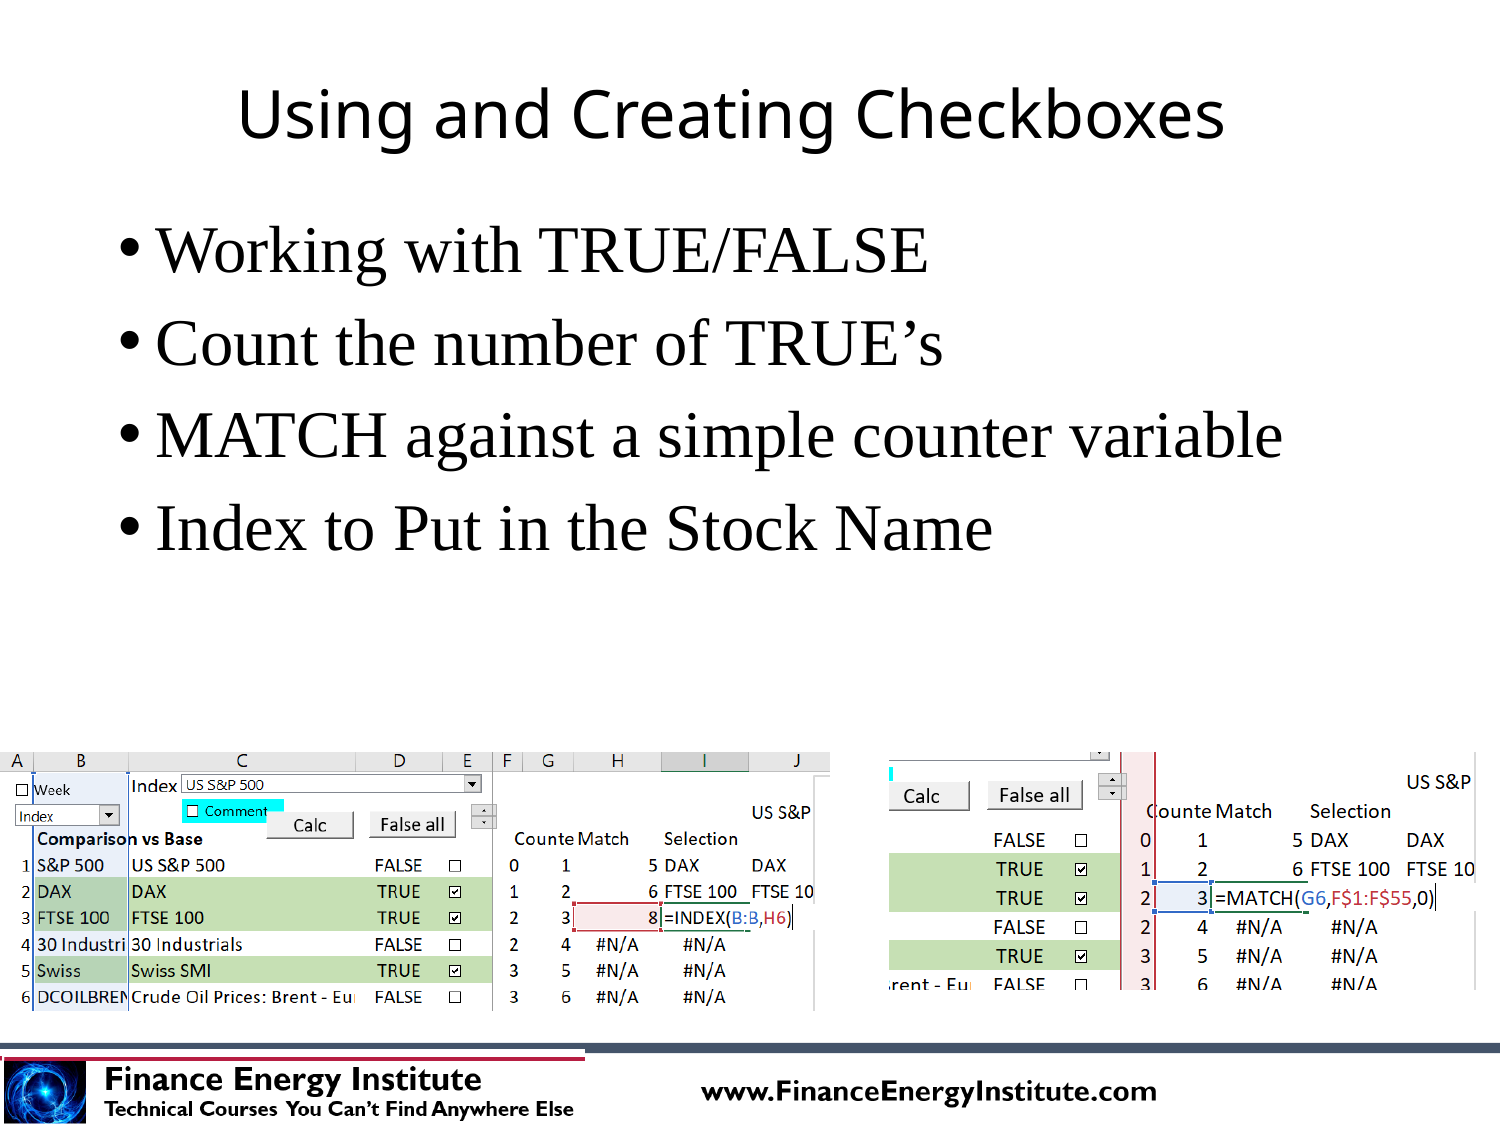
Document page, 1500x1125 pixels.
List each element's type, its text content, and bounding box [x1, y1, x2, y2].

picture [0, 751, 830, 1011]
title Using and Creating Checkboxes [103, 59, 1361, 174]
list Working with TRUE/FALSE Count the number of TRUE’s MATCH against a simple counter variable Index to Put in the Stock Name [103, 207, 1400, 1014]
picture [696, 1074, 1166, 1112]
picture [889, 751, 1478, 990]
picture [0, 1049, 585, 1125]
